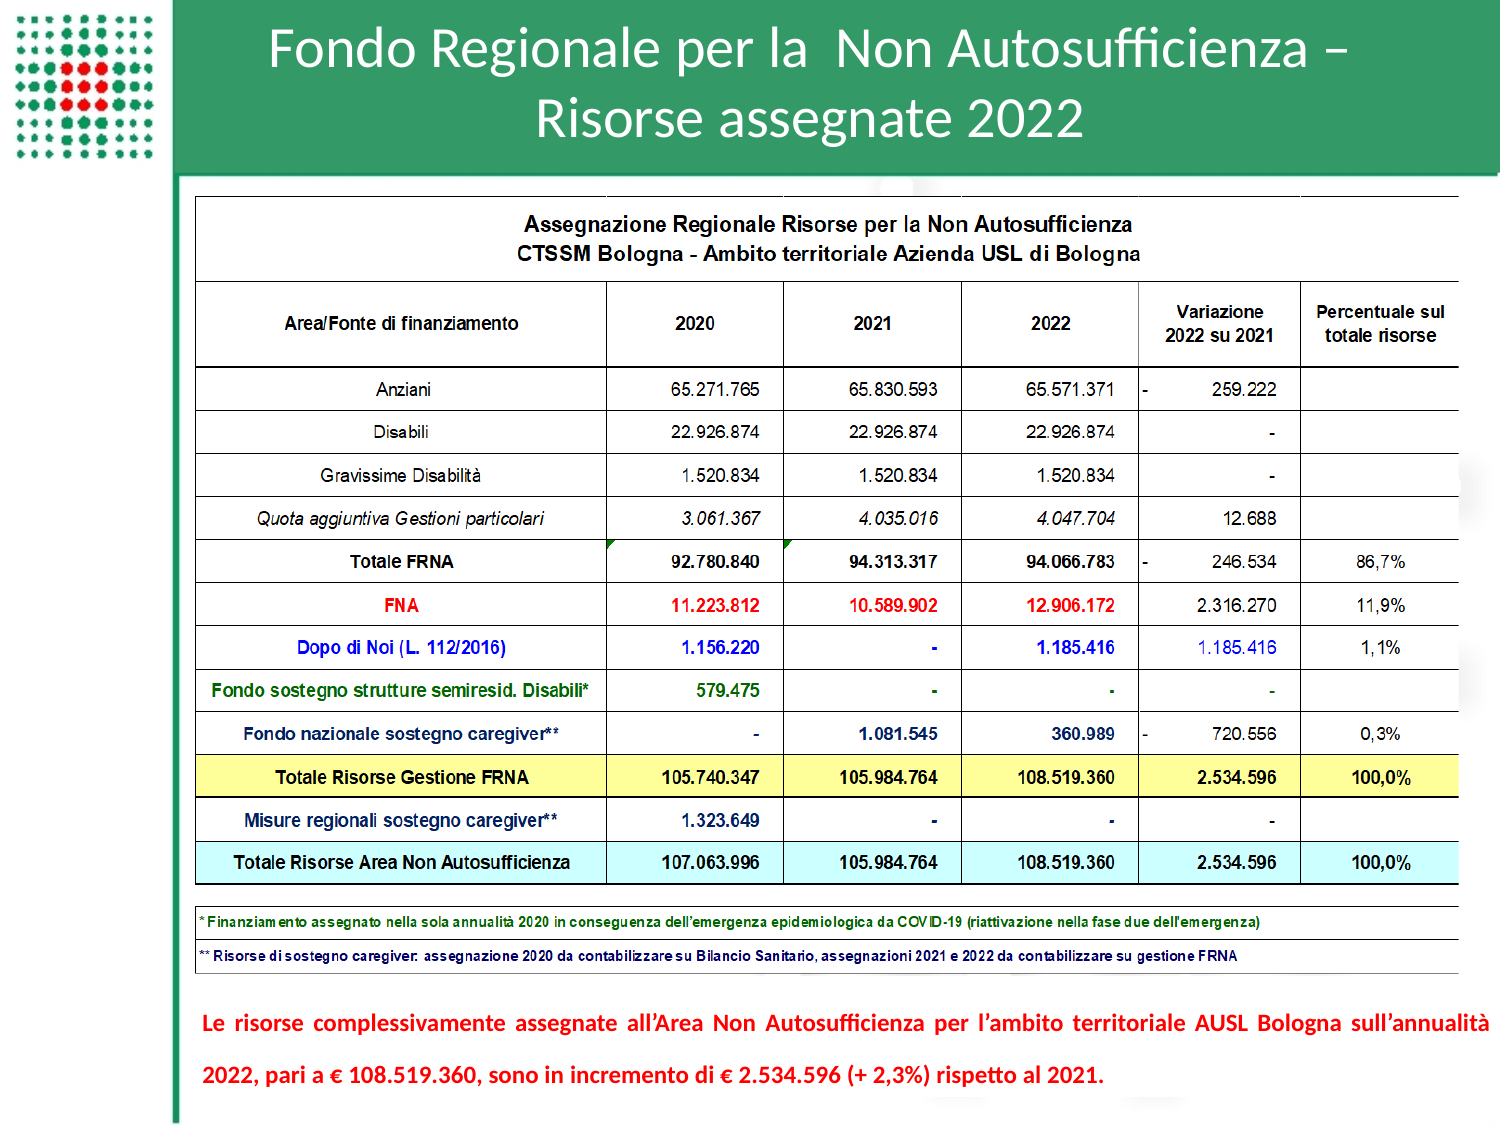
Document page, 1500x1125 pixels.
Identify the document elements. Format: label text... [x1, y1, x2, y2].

text_box Fondo Regionale per la Non Autosufficienza – Risorse assegnate 2022 [194, 1, 1426, 158]
picture [0, 0, 1500, 1125]
text_box Le risorse complessivamente assegnate all’Area Non Autosufficienza per l’ambito territoriale AUSL Bologna sull’annualità 2022, pari a € 108.519.360, sono in incremento di € 2.534.596 (+ 2,3%) rispetto al 2021. [194, 976, 1500, 1096]
